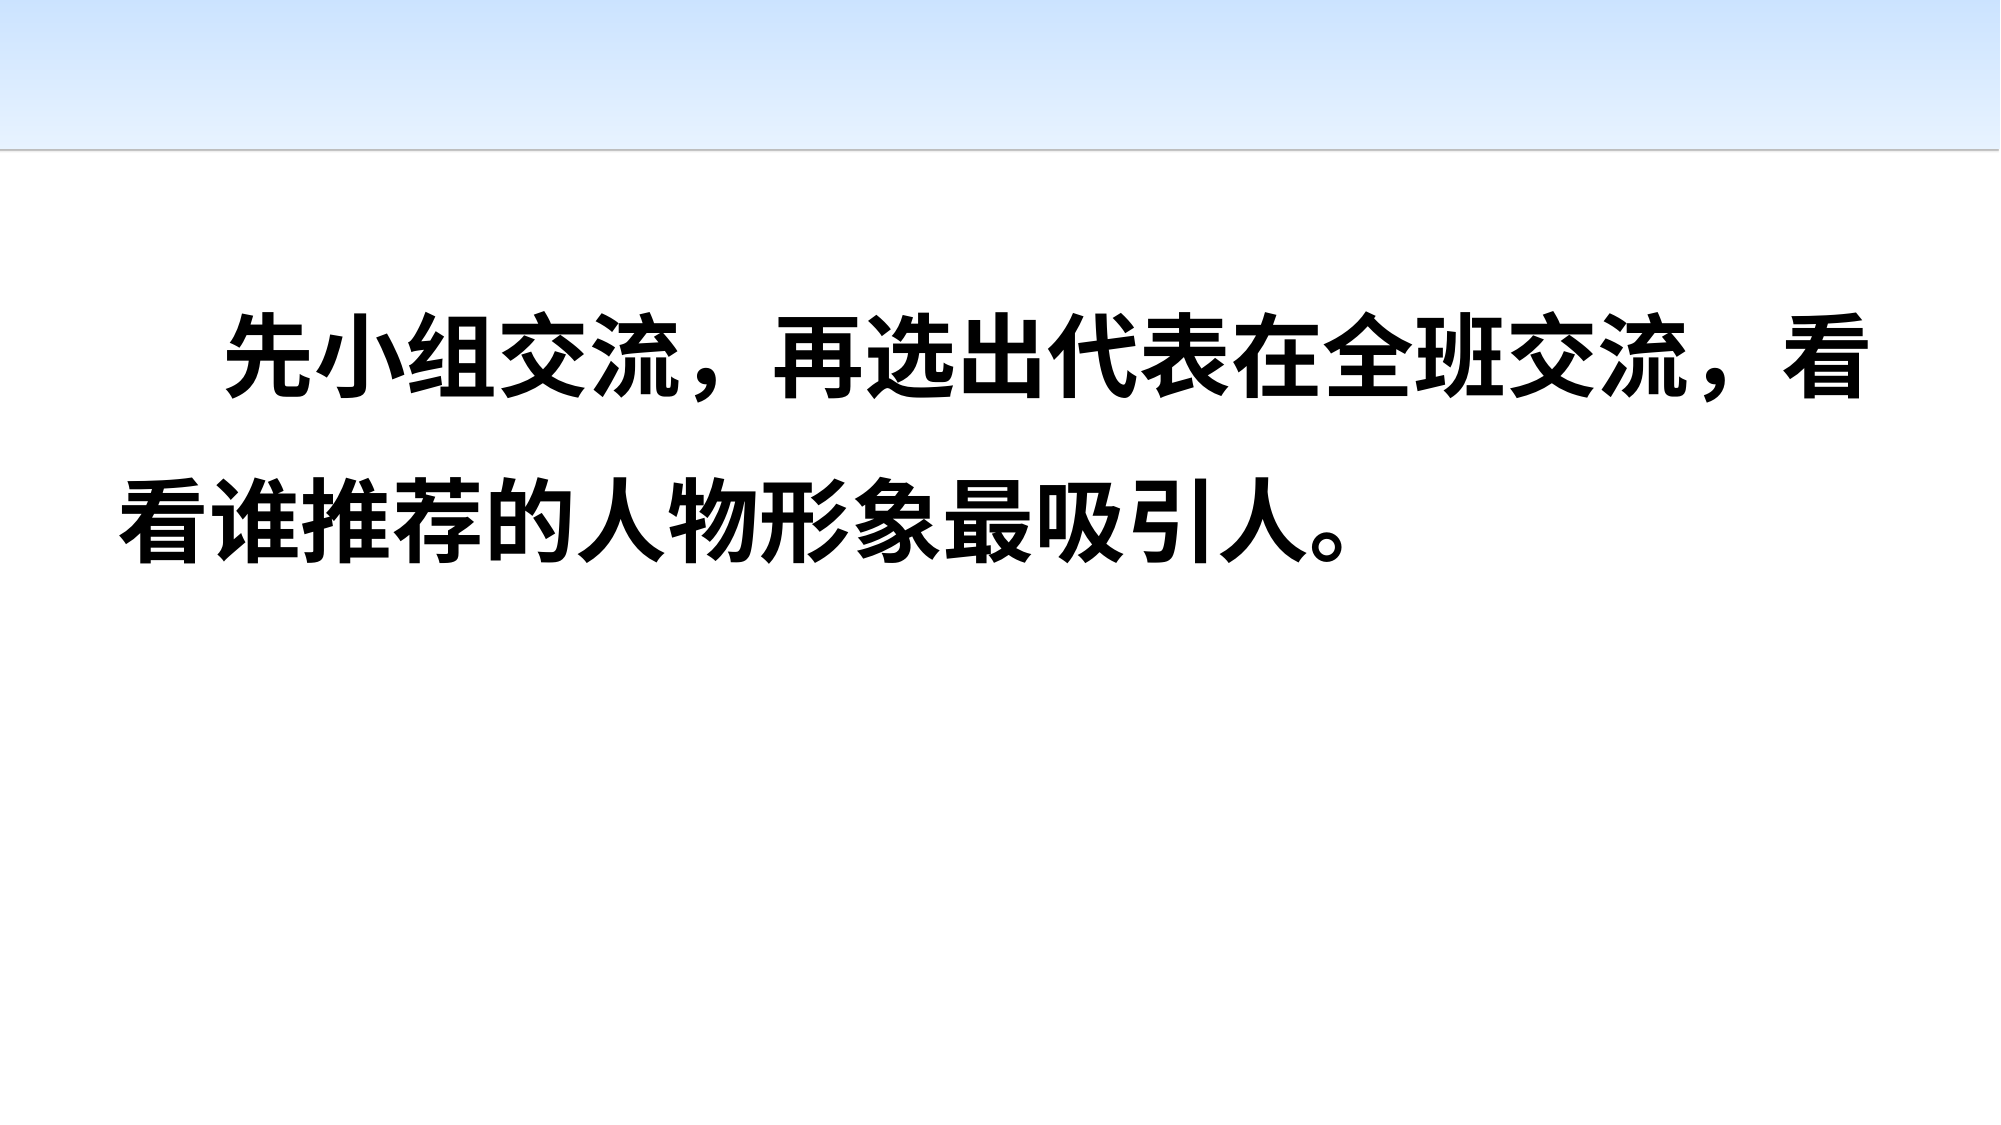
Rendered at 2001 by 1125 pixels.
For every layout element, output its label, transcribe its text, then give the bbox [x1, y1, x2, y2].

list 先小组交流，再选出代表在全班交流，看看谁推荐的人物形象最吸引人。 [102, 236, 1898, 1047]
